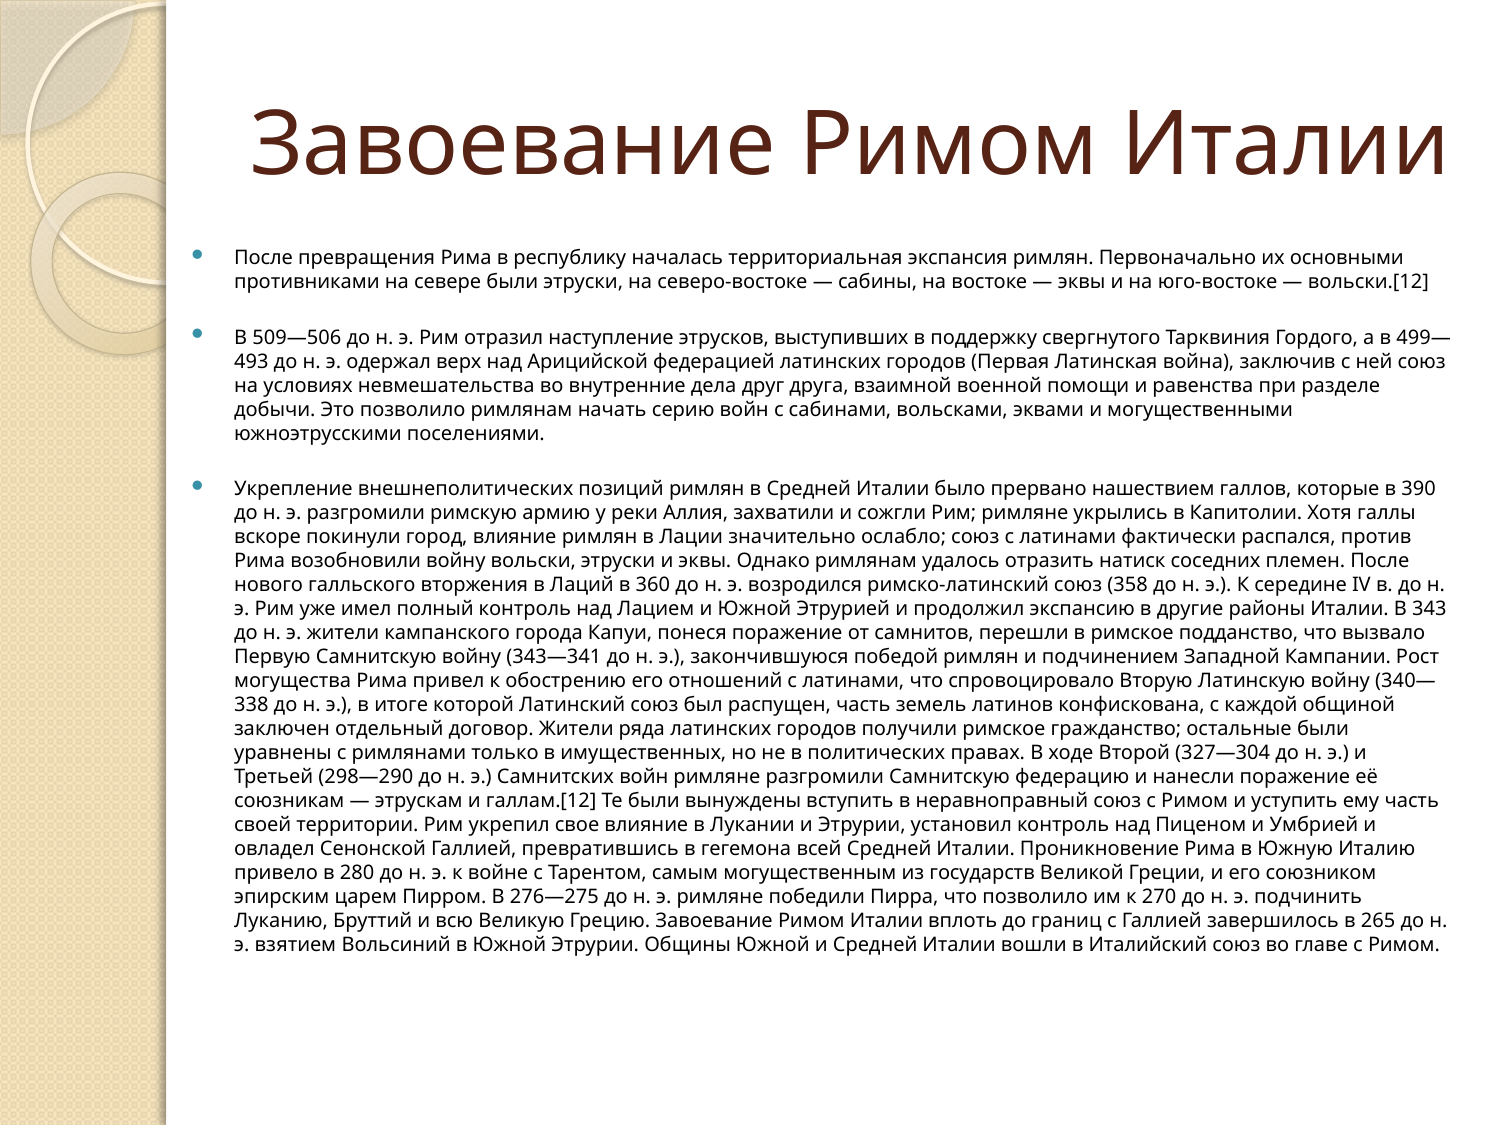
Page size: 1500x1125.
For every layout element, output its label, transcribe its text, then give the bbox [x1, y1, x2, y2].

list После превращения Рима в республику началась территориальная экспансия римлян. Первоначально их основными противниками на севере были этруски, на северо-востоке — сабины, на востоке — эквы и на юго-востоке — вольски.[12] В 509—506 до н. э. Рим отразил наступление этрусков, выступивших в поддержку свергнутого Тарквиния Гордого, а в 499—493 до н. э. одержал верх над Арицийской федерацией латинских городов (Первая Латинская война), заключив с ней союз на условиях невмешательства во внутренние дела друг друга, взаимной военной помощи и равенства при разделе добычи. Это позволило римлянам начать серию войн с сабинами, вольсками, эквами и могущественными южноэтрусскими поселениями. Укрепление внешнеполитических позиций римлян в Средней Италии было прервано нашествием галлов, которые в 390 до н. э. разгромили римскую армию у реки Аллия, захватили и сожгли Рим; римляне укрылись в Капитолии. Хотя галлы вскоре покинули город, влияние римлян в Лации значительно ослабло; союз с латинами фактически распался, против Рима возобновили войну вольски, этруски и эквы. Однако римлянам удалось отразить натиск соседних племен. После нового галльского вторжения в Лаций в 360 до н. э. возродился римско-латинский союз (358 до н. э.). К середине IV в. до н. э. Рим уже имел полный контроль над Лацием и Южной Этрурией и продолжил экспансию в другие районы Италии. В 343 до н. э. жители кампанского города Капуи, понеся поражение от самнитов, перешли в римское подданство, что вызвало Первую Самнитскую войну (343—341 до н. э.), закончившуюся победой римлян и подчинением Западной Кампании. Рост могущества Рима привел к обострению его отношений с латинами, что спровоцировало Вторую Латинскую войну (340—338 до н. э.), в итоге которой Латинский союз был распущен, часть земель латинов конфискована, с каждой общиной заключен отдельный договор. Жители ряда латинских городов получили римское гражданство; остальные были уравнены с римлянами только в имущественных, но не в политических правах. В ходе Второй (327—304 до н. э.) и Третьей (298—290 до н. э.) Самнитских войн римляне разгромили Самнитскую федерацию и нанесли поражение её союзникам — этрускам и галлам.[12] Те были вынуждены вступить в неравноправный союз с Римом и уступить ему часть своей территории. Рим укрепил свое влияние в Лукании и Этрурии, установил контроль над Пиценом и Умбрией и овладел Сенонской Галлией, превратившись в гегемона всей Средней Италии. Проникновение Рима в Южную Италию привело в 280 до н. э. к войне с Тарентом, самым могущественным из государств Великой Греции, и его союзником эпирским царем Пирром. В 276—275 до н. э. римляне победили Пирра, что позволило им к 270 до н. э. подчинить Луканию, Бруттий и всю Великую Грецию. Завоевание Римом Италии вплоть до границ с Галлией завершилось в 265 до н. э. взятием Вольсиний в Южной Этрурии. Общины Южной и Средней Италии вошли в Италийский союз во главе с Римом. [164, 237, 1466, 1025]
title Завоевание Римом Италии [235, 45, 1466, 233]
